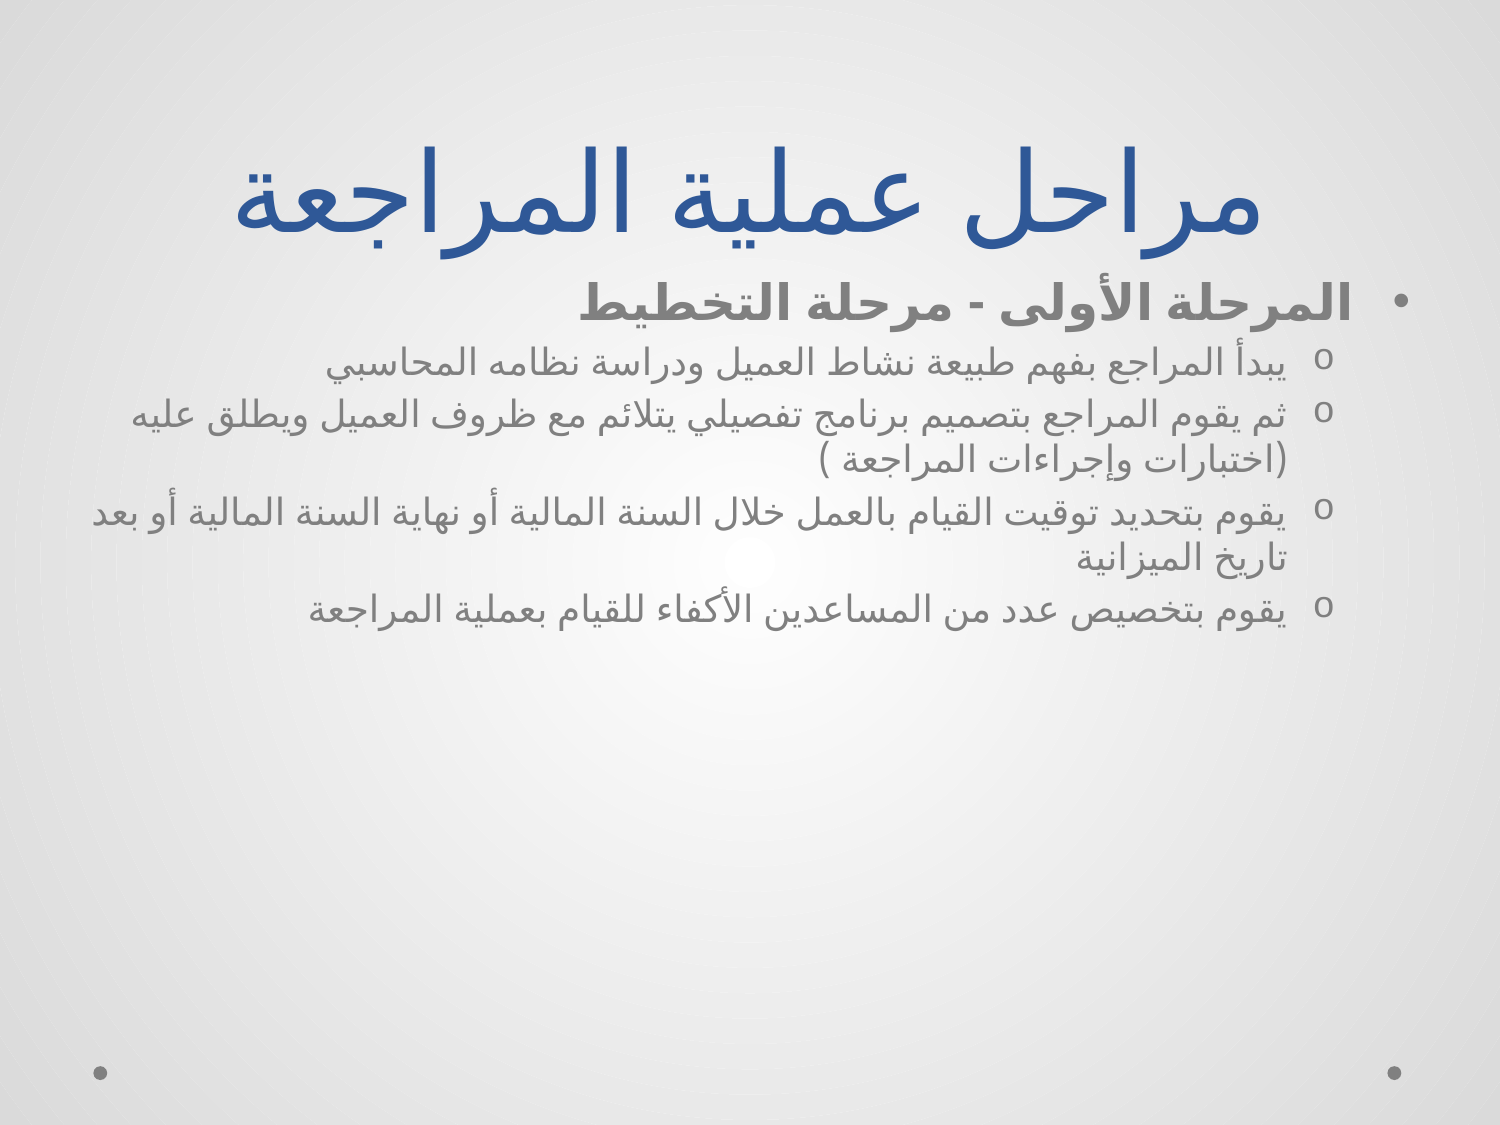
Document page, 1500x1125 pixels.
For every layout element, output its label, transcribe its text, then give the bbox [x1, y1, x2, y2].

list المرحلة الأولى - مرحلة التخطيط يبدأ المراجع بفهم طبيعة نشاط العميل ودراسة نظامه المحاسبي ثم يقوم المراجع بتصميم برنامج تفصيلي يتلائم مع ظروف العميل ويطلق عليه (اختبارات وإجراءات المراجعة ) يقوم بتحديد توقيت القيام بالعمل خلال السنة المالية أو نهاية السنة المالية أو بعد تاريخ الميزانية يقوم بتخصيص عدد من المساعدين الأكفاء للقيام بعملية المراجعة [75, 262, 1425, 1005]
title مراحل عملية المراجعة [75, 0, 1425, 262]
